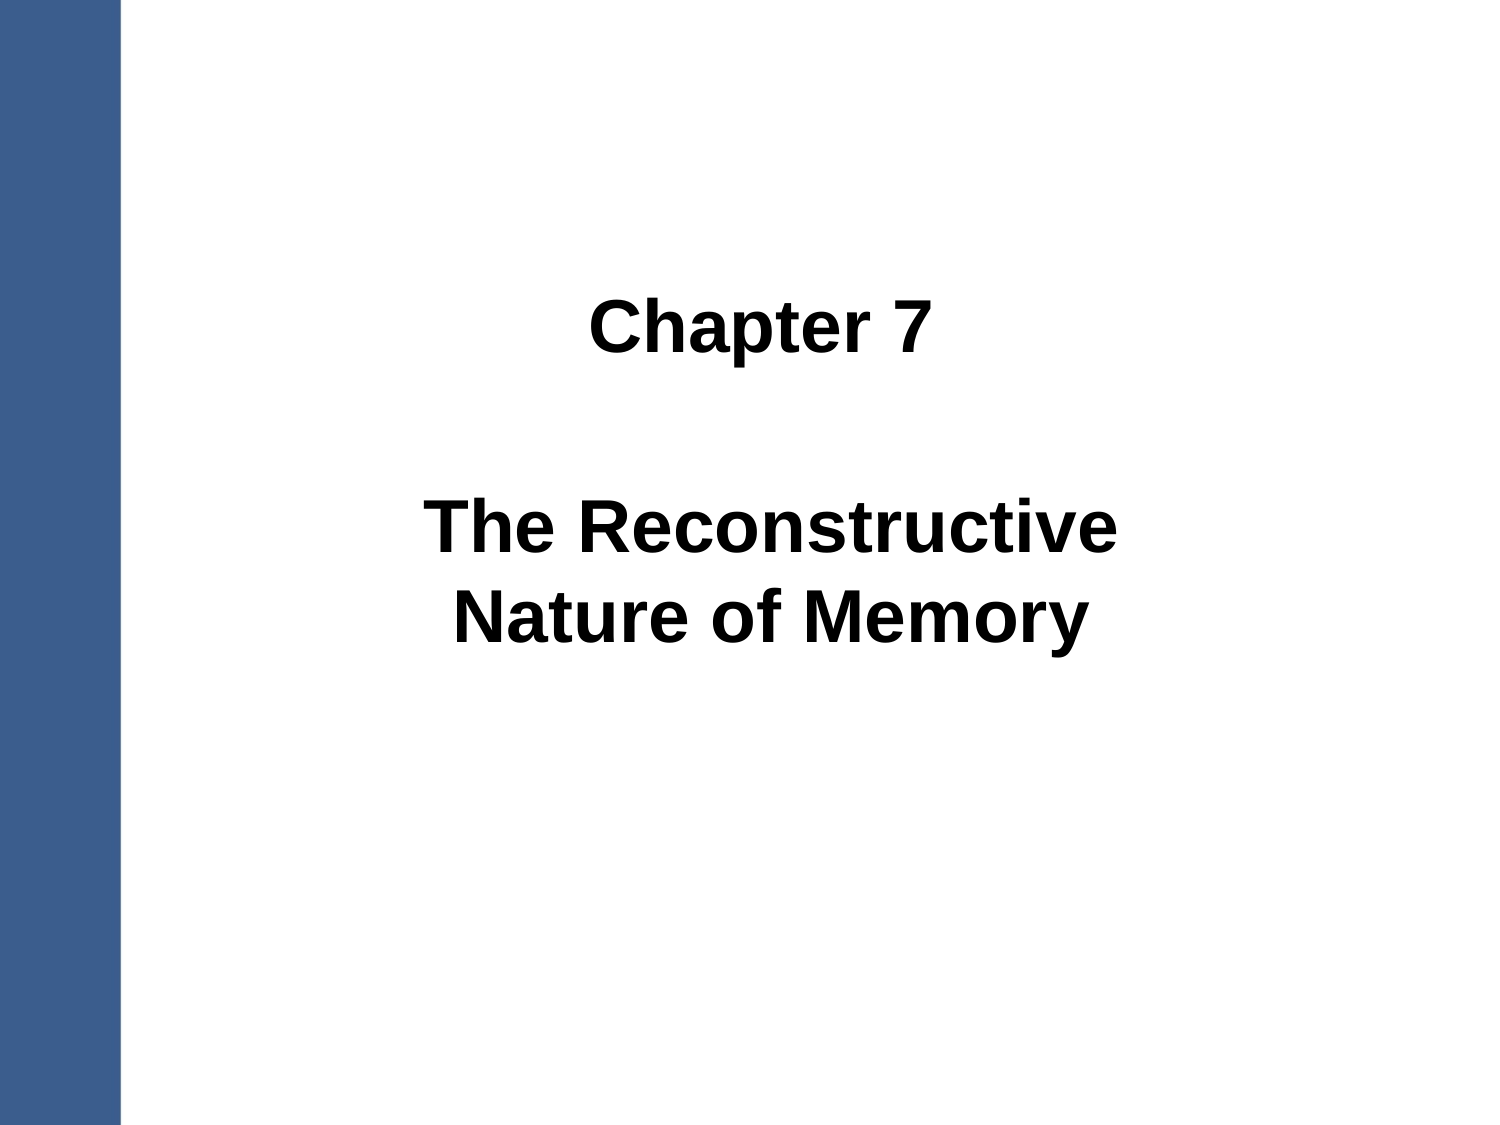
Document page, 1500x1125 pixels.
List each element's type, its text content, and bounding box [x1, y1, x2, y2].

text_box The Reconstructive Nature of Memory [317, 469, 1227, 665]
title Chapter 7 [566, 250, 977, 403]
picture [0, 0, 1500, 1125]
